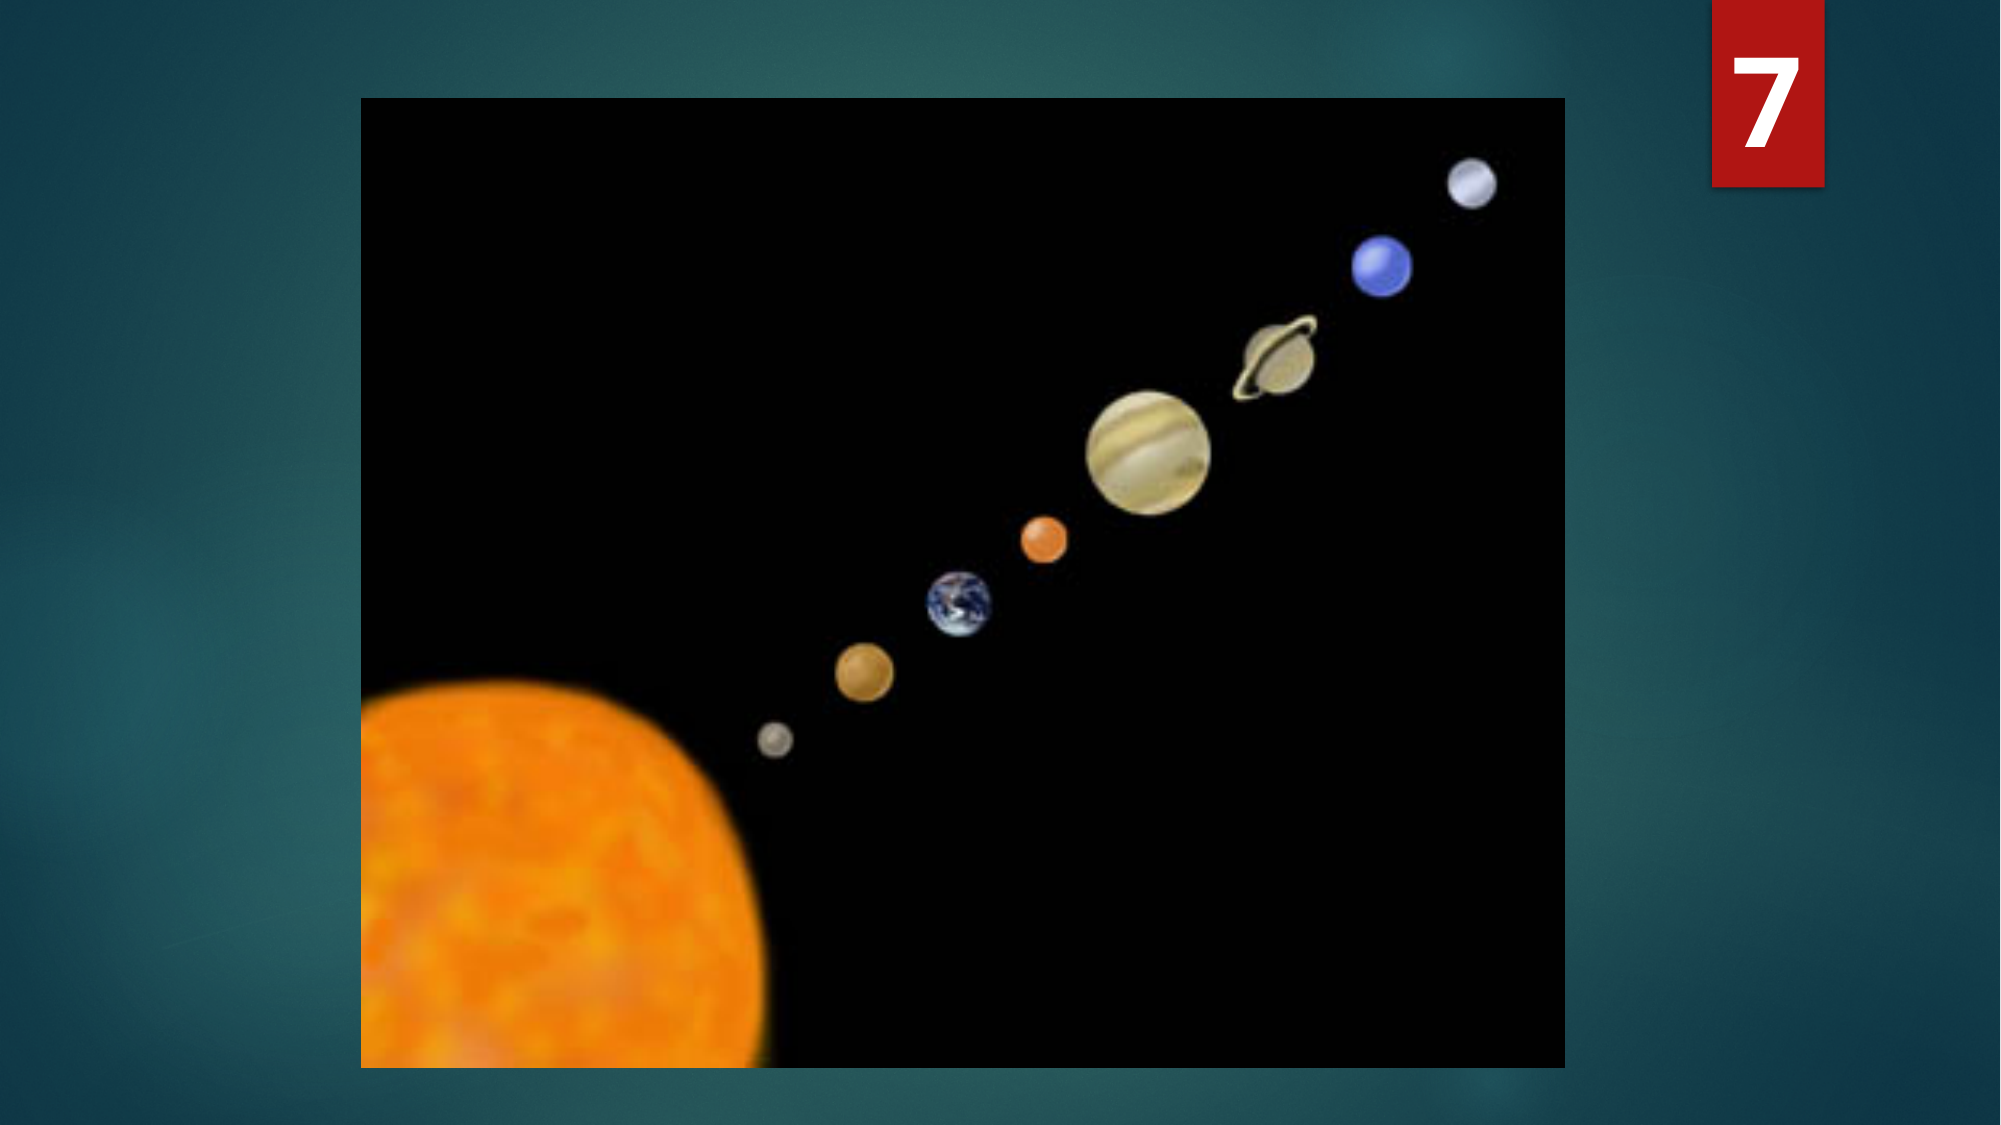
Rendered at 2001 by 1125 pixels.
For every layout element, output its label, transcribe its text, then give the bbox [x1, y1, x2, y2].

picture [0, 0, 1576, 1125]
text_box 7 [1717, 15, 1796, 181]
